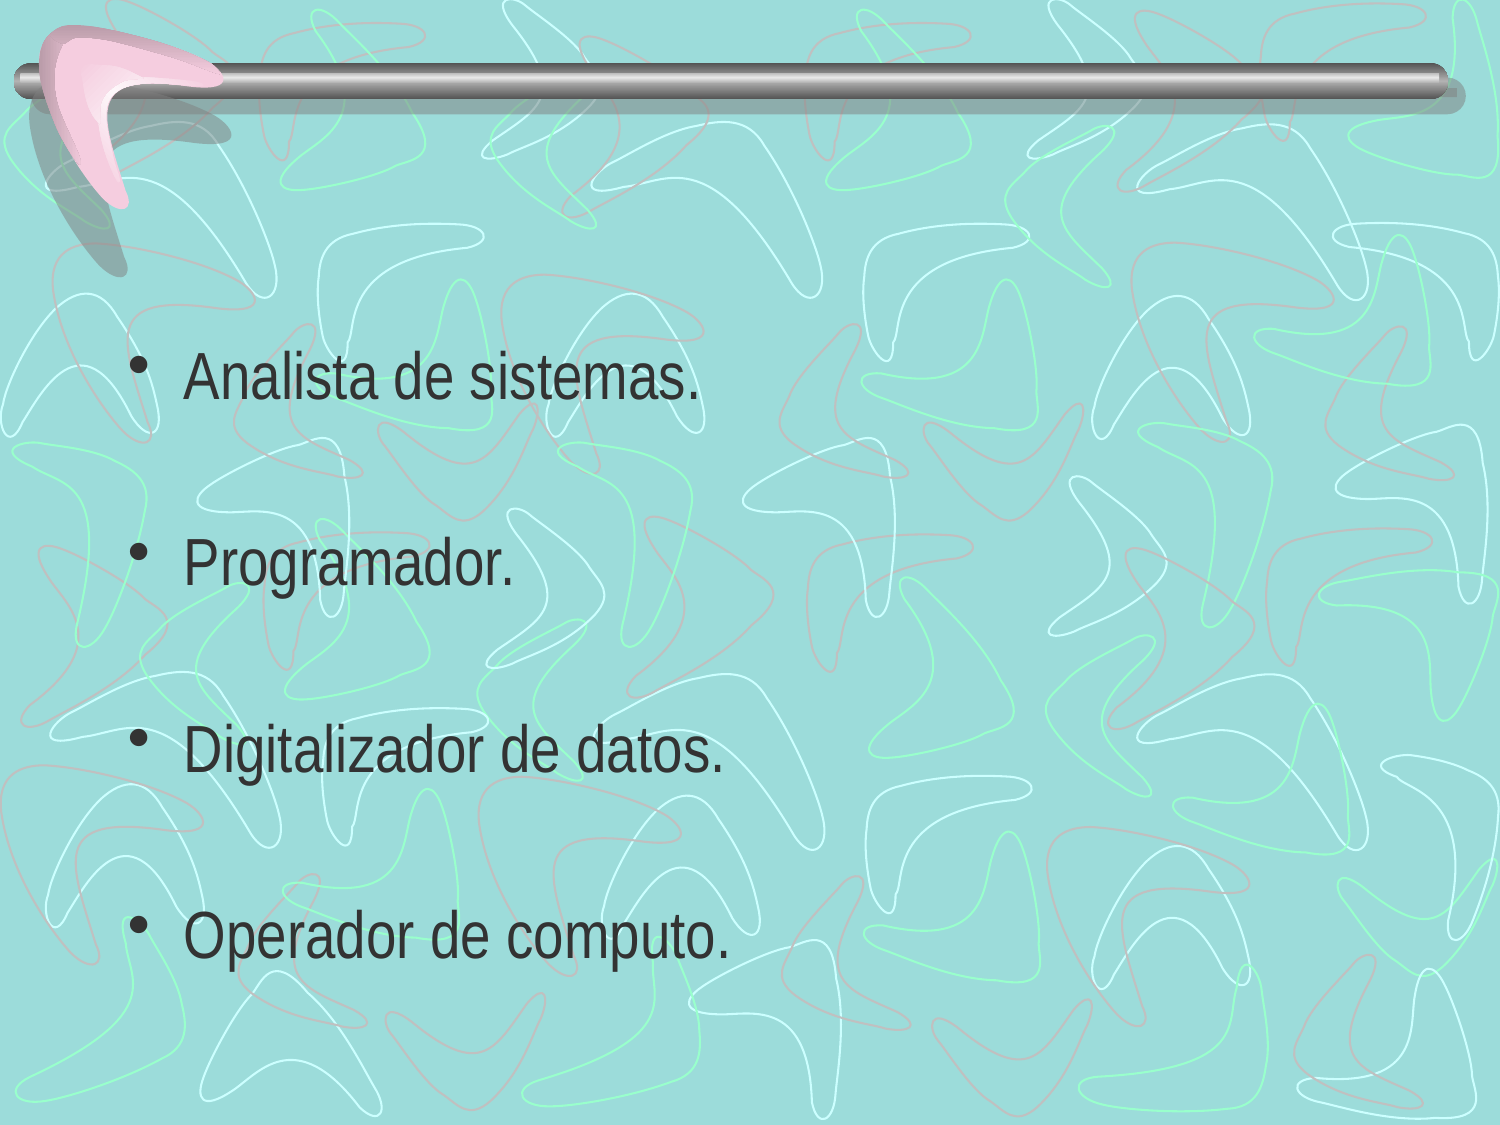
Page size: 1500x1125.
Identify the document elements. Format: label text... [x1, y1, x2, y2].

list Analista de sistemas. Programador. Digitalizador de datos. Operador de computo. [112, 324, 1388, 1000]
